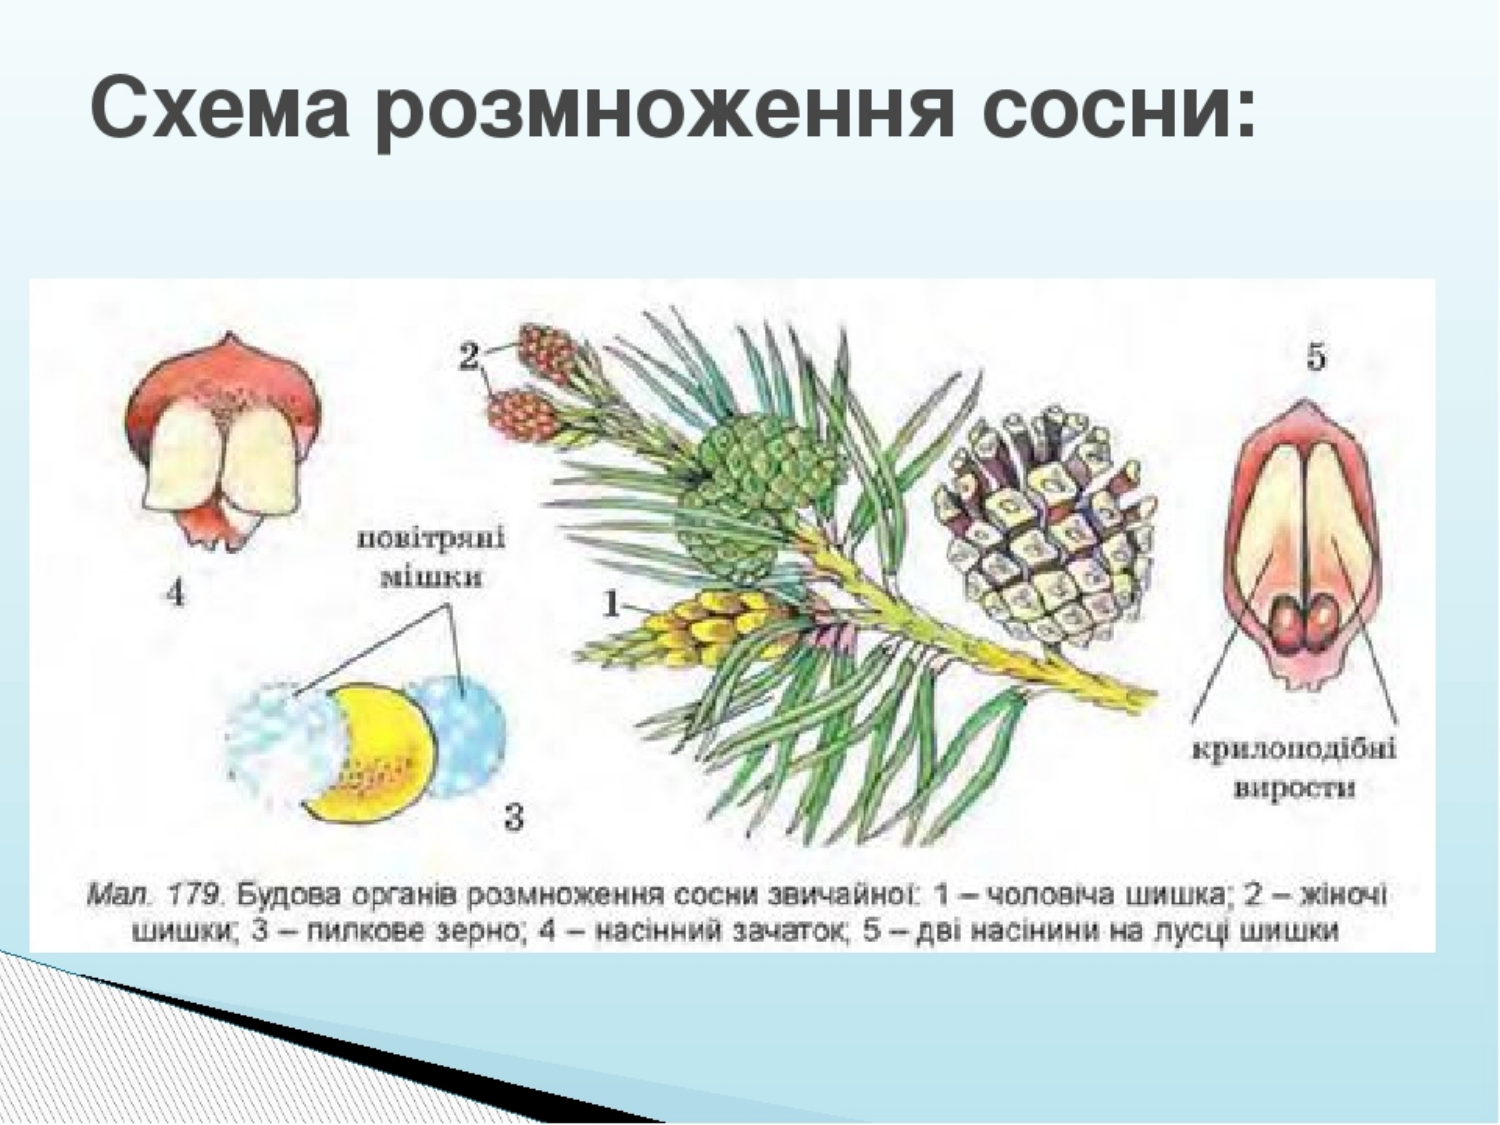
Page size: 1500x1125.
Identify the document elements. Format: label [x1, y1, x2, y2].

list [0, 0, 1500, 1125]
